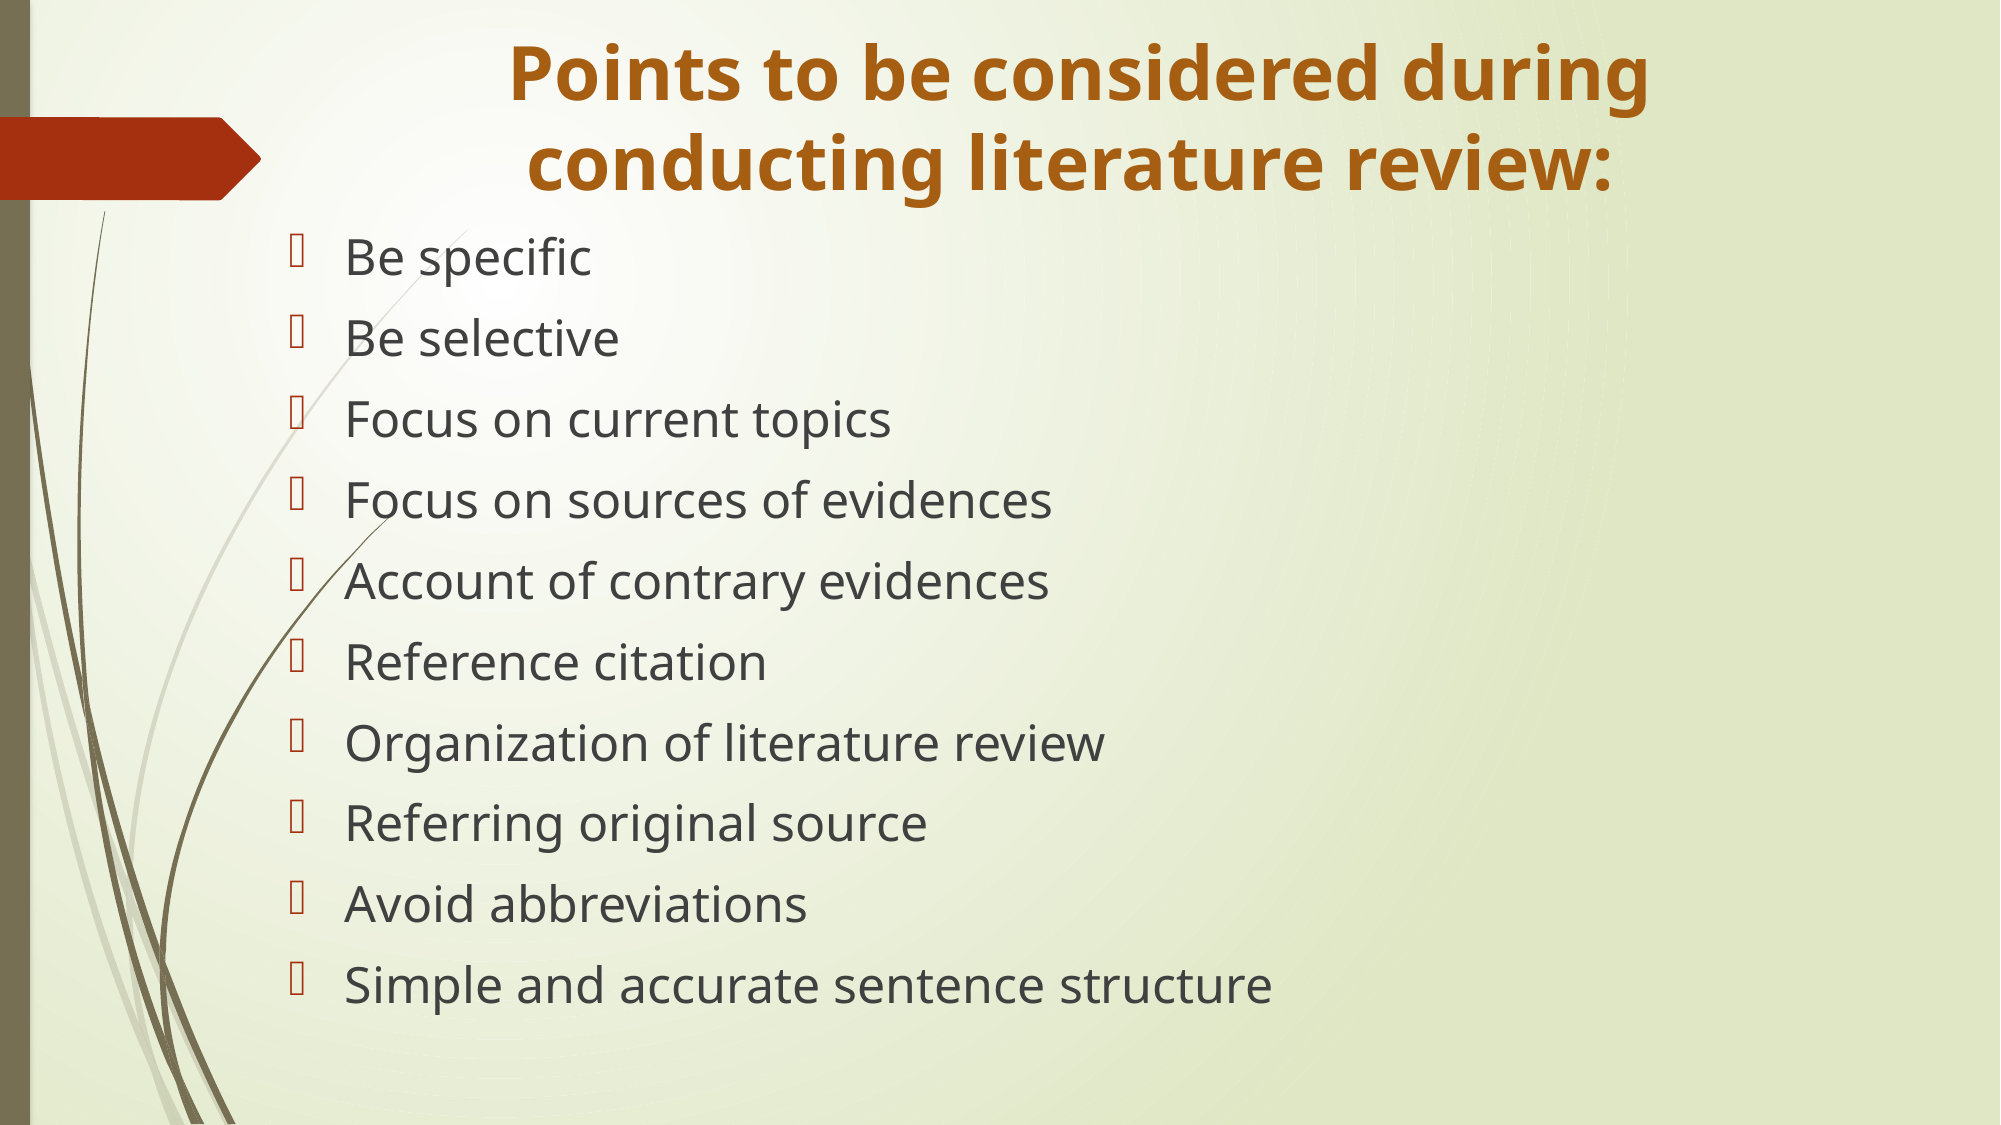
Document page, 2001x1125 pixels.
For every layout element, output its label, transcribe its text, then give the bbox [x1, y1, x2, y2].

list Be specific Be selective Focus on current topics Focus on sources of evidences Account of contrary evidences Reference citation Organization of literature review Referring original source Avoid abbreviations Simple and accurate sentence structure [273, 218, 1888, 1037]
title Points to be considered during conducting literature review: [283, 17, 1878, 218]
